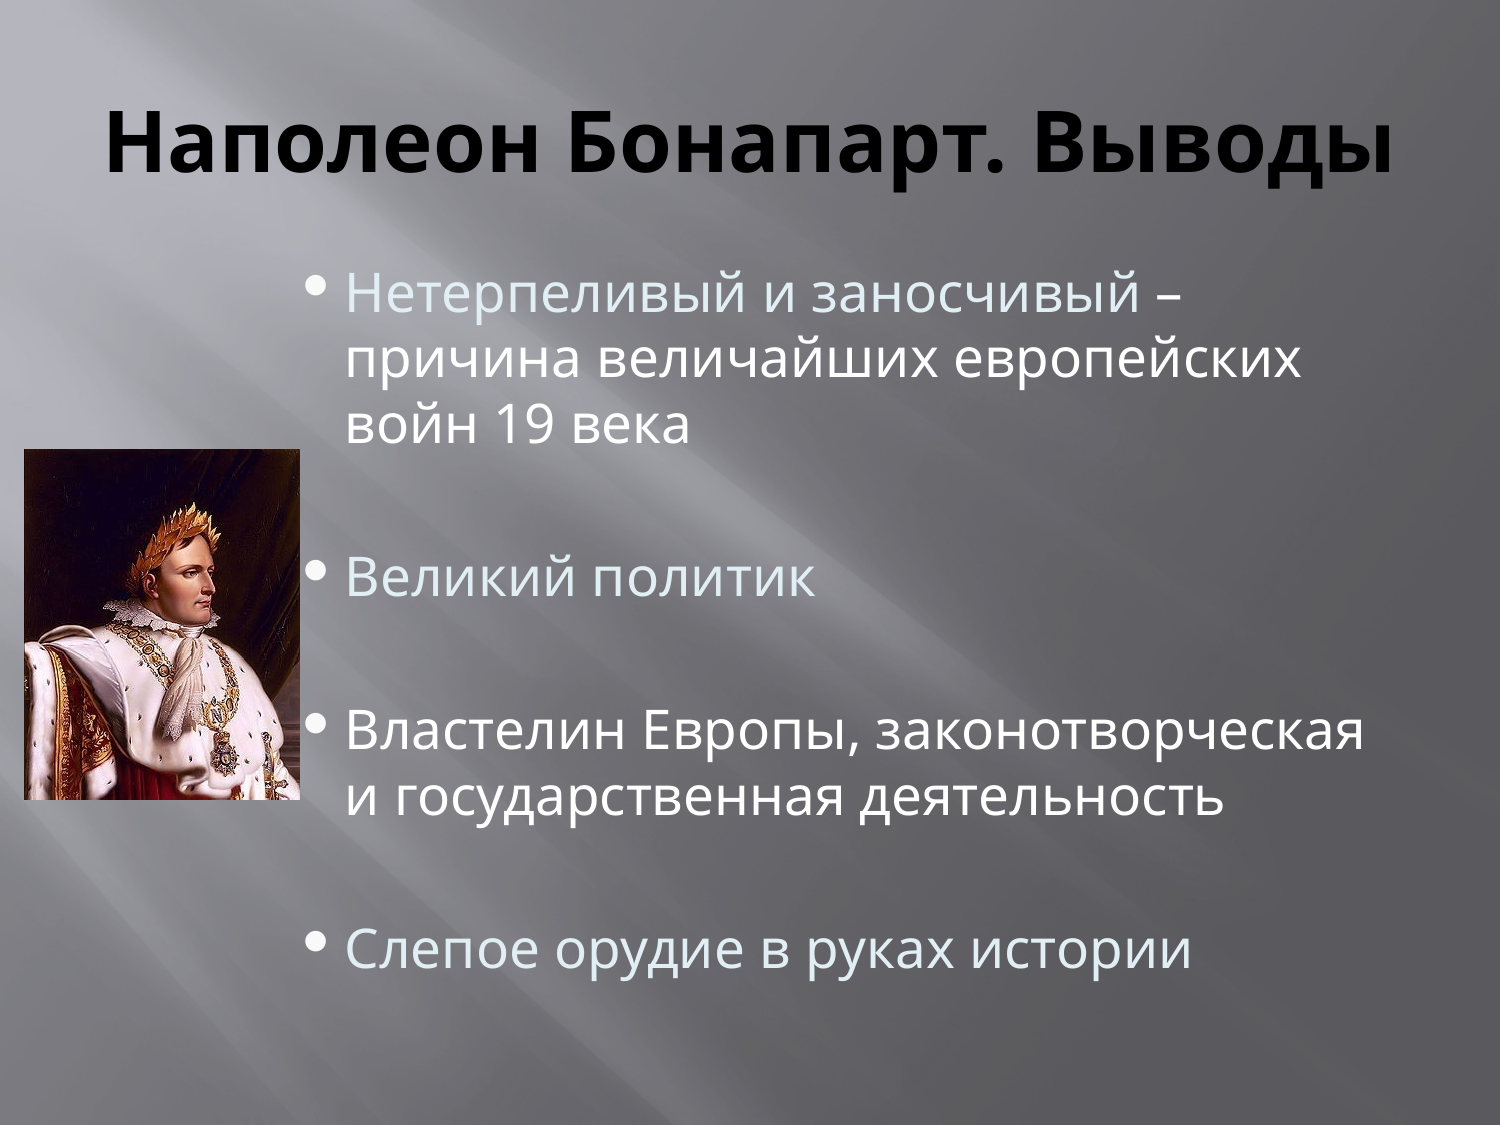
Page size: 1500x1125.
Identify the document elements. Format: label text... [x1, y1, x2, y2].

title Наполеон Бонапарт. Выводы [75, 45, 1425, 233]
list Нетерпеливый и заносчивый – причина величайших европейских войн 19 века Великий политик Властелин Европы, законотворческая и государственная деятельность Слепое орудие в руках истории [287, 249, 1426, 1001]
picture [24, 449, 301, 801]
